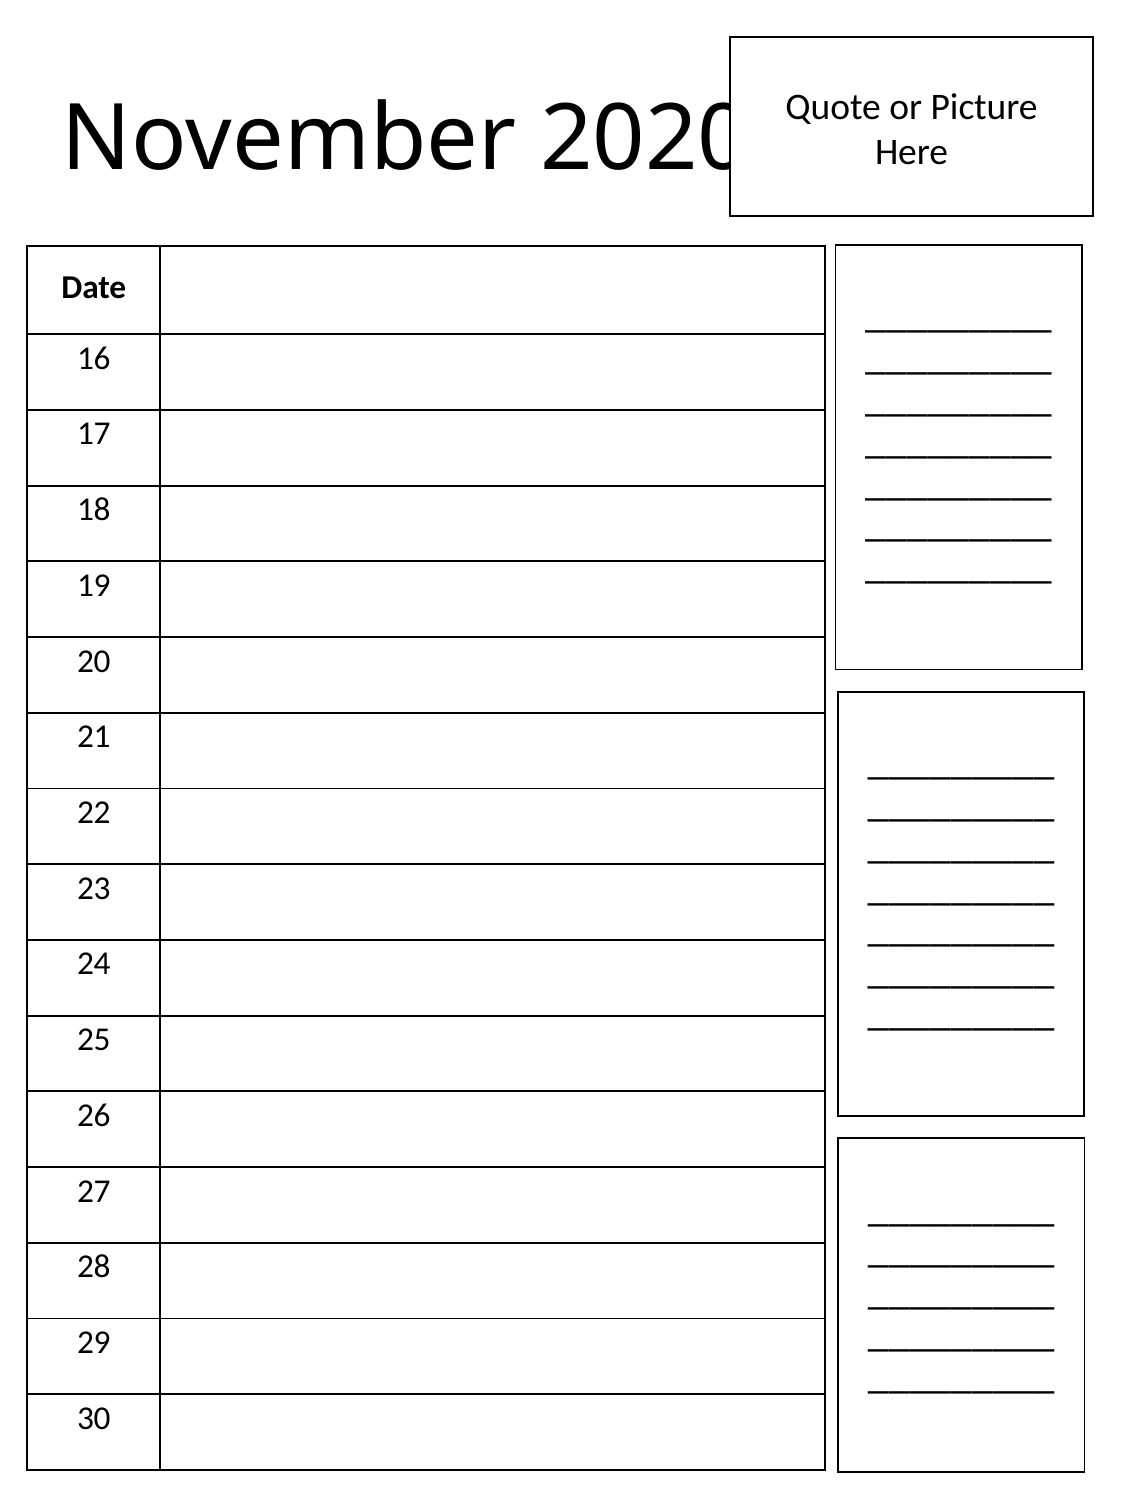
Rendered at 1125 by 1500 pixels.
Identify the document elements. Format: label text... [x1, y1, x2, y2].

table_cell 25 [28, 1017, 159, 1090]
table_cell 21 [28, 714, 159, 788]
table_cell [161, 1244, 824, 1318]
table_cell [161, 1017, 824, 1090]
table_cell [161, 335, 824, 409]
table_header _____________________________________________ [839, 1139, 1084, 1471]
table_cell [161, 1168, 824, 1242]
table_cell [161, 1395, 824, 1469]
table_cell 19 [28, 562, 159, 636]
title November 2020 [46, 56, 729, 197]
text_box Quote or Picture Here [729, 36, 1094, 217]
table_cell [161, 411, 824, 485]
table_cell [161, 1319, 824, 1393]
table_cell 26 [28, 1092, 159, 1166]
table_header _______________________________________________________________ [836, 246, 1081, 669]
table_cell [161, 1092, 824, 1166]
table_cell 17 [28, 411, 159, 485]
table_cell 23 [28, 865, 159, 939]
table_cell 18 [28, 487, 159, 560]
table_cell [161, 487, 824, 560]
table_cell 29 [28, 1319, 159, 1393]
table_header _______________________________________________________________ [839, 693, 1083, 1115]
table_cell 30 [28, 1395, 159, 1469]
table_cell [161, 865, 824, 939]
table_cell [161, 941, 824, 1015]
table_cell [161, 714, 824, 788]
table_cell 27 [28, 1168, 159, 1242]
table_cell [161, 638, 824, 712]
table_cell 24 [28, 941, 159, 1015]
table_cell 22 [28, 789, 159, 863]
table_cell [161, 562, 824, 636]
table_cell 16 [28, 335, 159, 409]
table_cell 20 [28, 638, 159, 712]
table_cell 28 [28, 1244, 159, 1318]
table_cell [161, 789, 824, 863]
table_header Date [28, 247, 159, 333]
table_header [161, 247, 824, 333]
